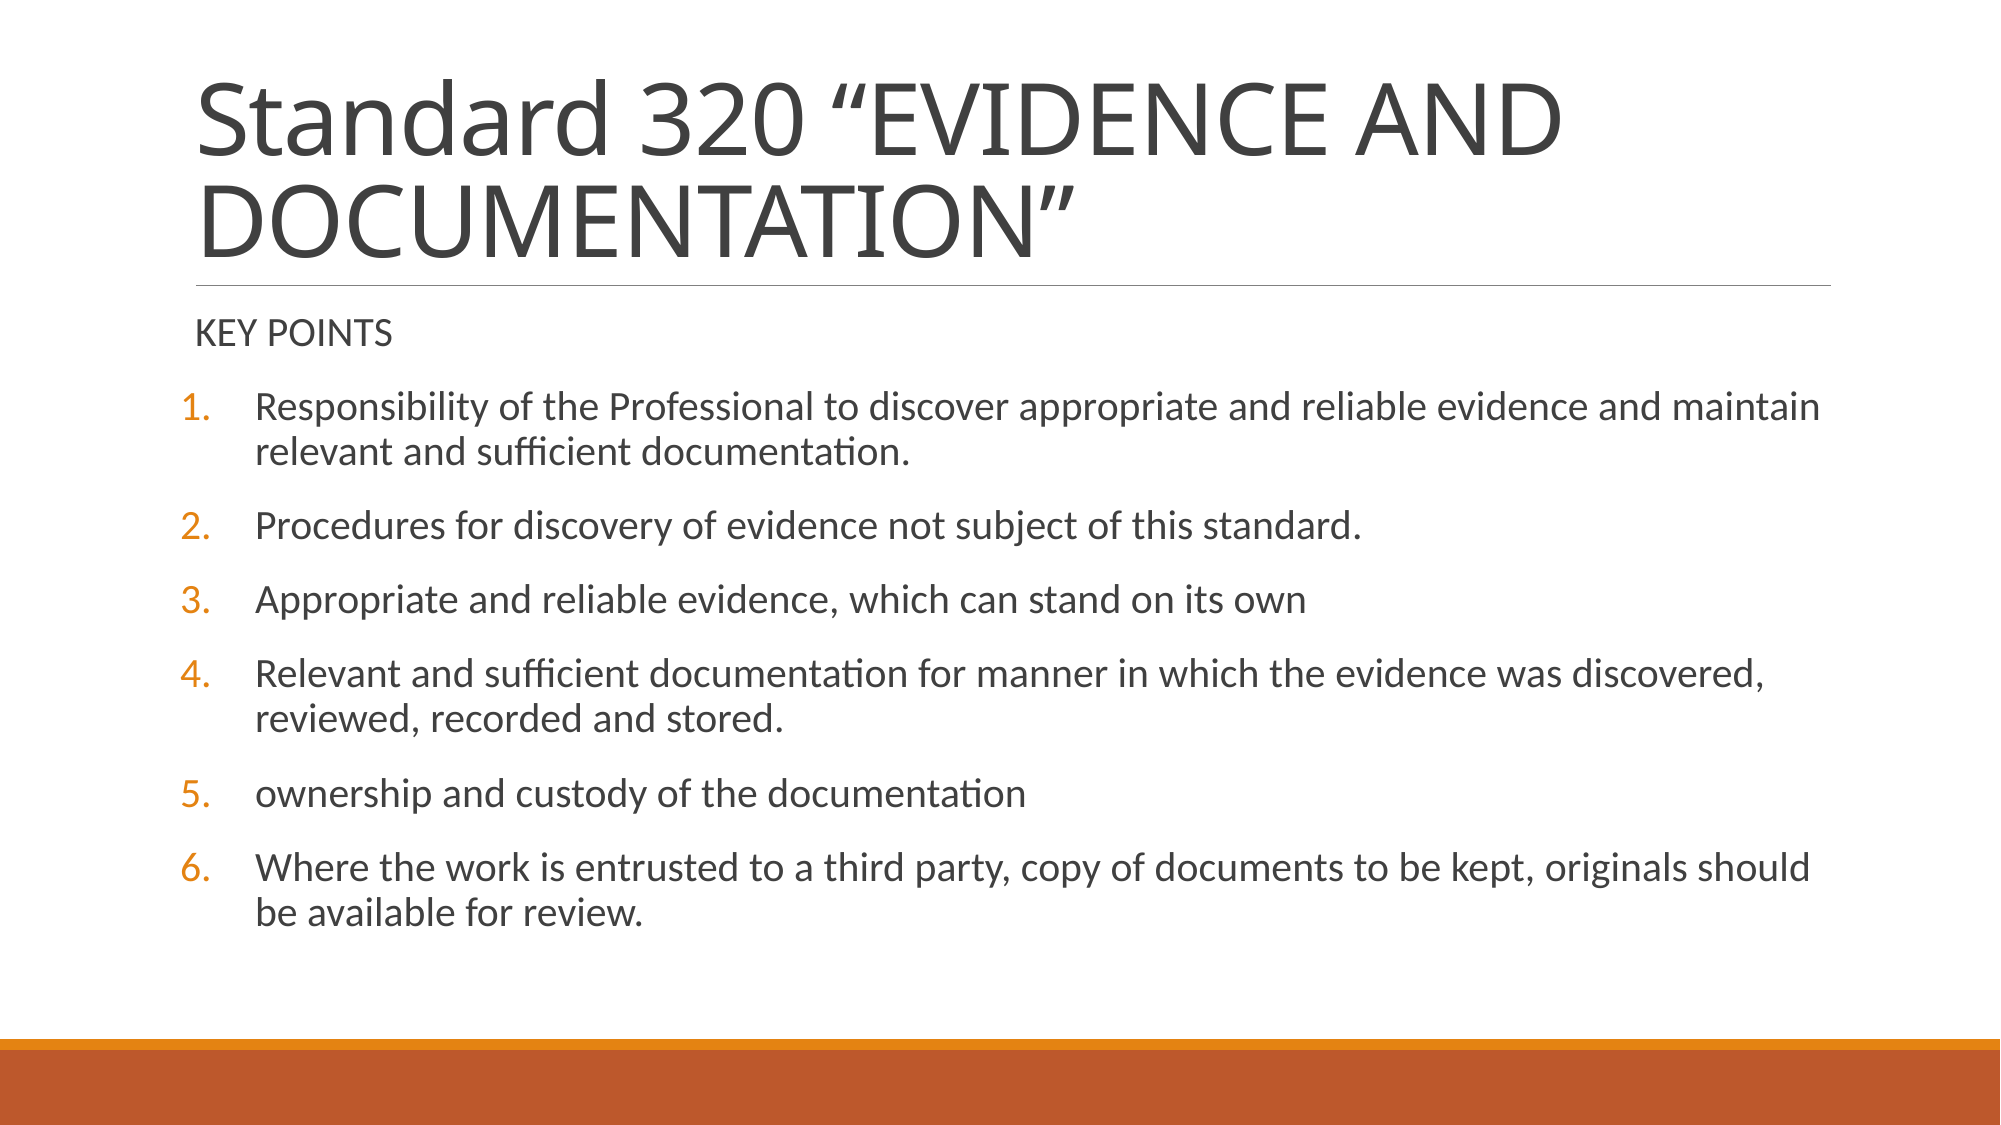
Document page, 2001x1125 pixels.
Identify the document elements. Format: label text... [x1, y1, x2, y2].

list KEY POINTS Responsibility of the Professional to discover appropriate and reliable evidence and maintain relevant and sufficient documentation. Procedures for discovery of evidence not subject of this standard. Appropriate and reliable evidence, which can stand on its own Relevant and sufficient documentation for manner in which the evidence was discovered, reviewed, recorded and stored. ownership and custody of the documentation Where the work is entrusted to a third party, copy of documents to be kept, originals should be available for review. [180, 302, 1830, 963]
title Standard 320 “EVIDENCE AND DOCUMENTATION” [180, 47, 1830, 285]
